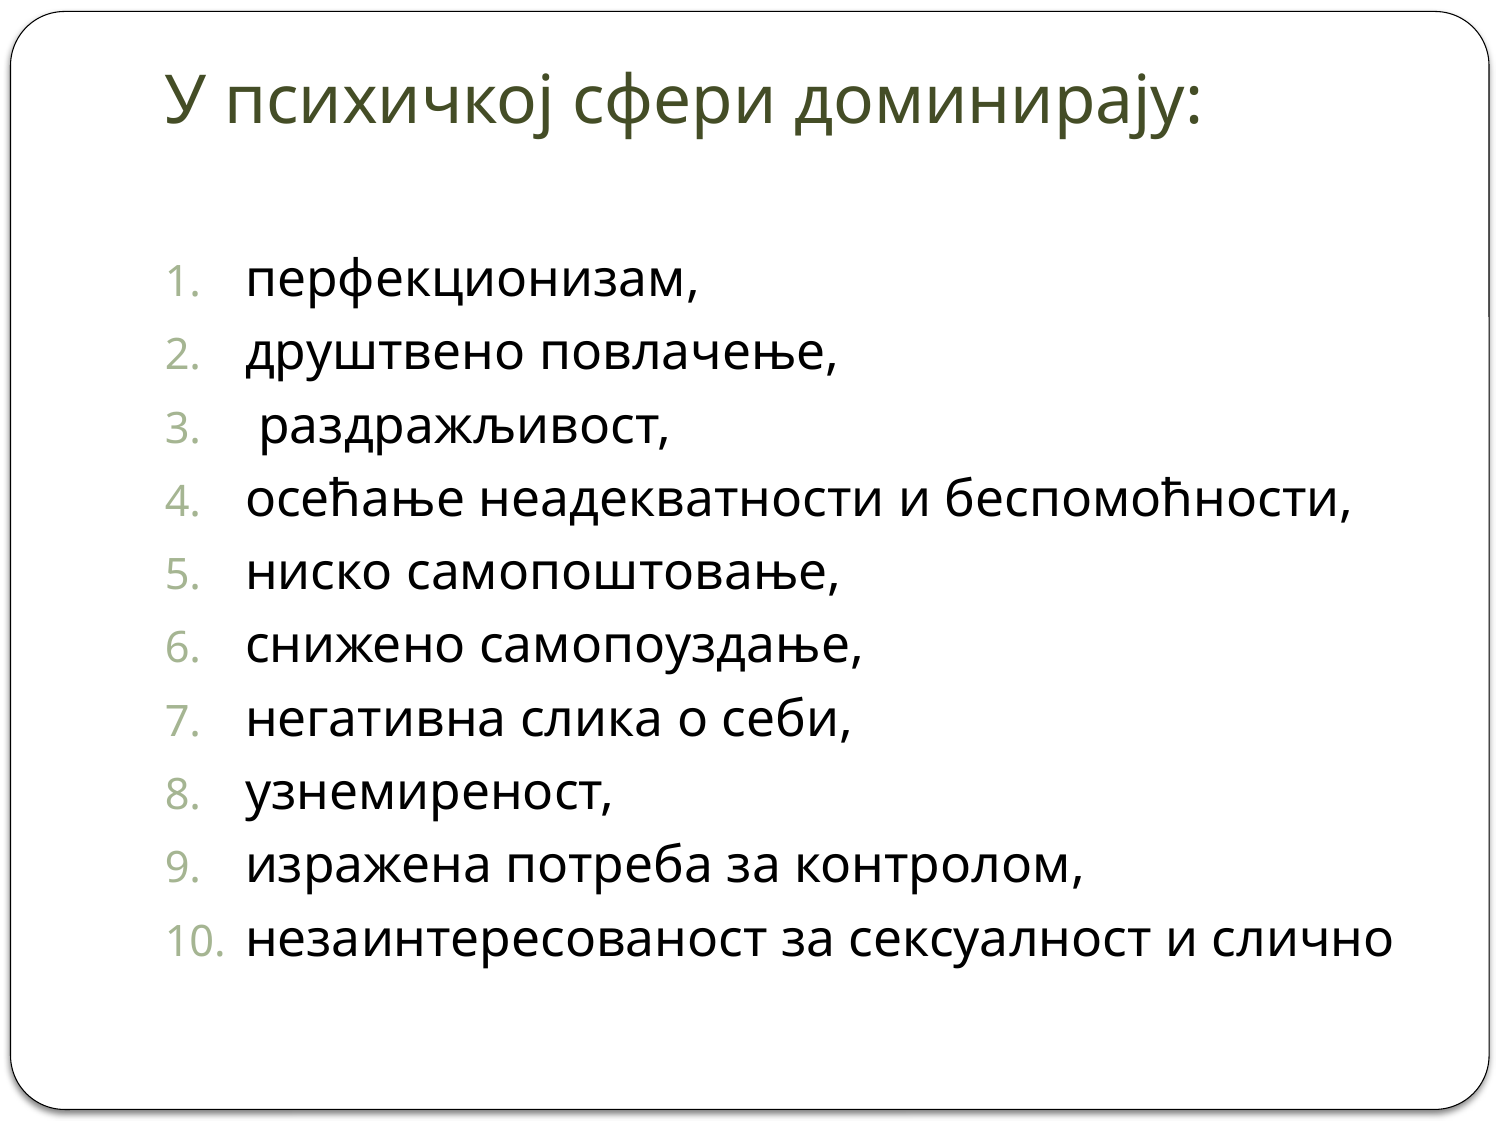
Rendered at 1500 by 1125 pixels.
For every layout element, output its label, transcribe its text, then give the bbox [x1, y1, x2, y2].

list перфекционизам, друштвено повлачење, раздражљивост, осећање неадекватности и беспомоћности, ниско самопоштовање, снижено самопоуздање, негативна слика о себи, узнемиреност, изражена потреба за контролом, незаинтересованост за сексуалност и слично [150, 237, 1425, 988]
title У психичкој сфери доминирају: [150, 45, 1425, 233]
